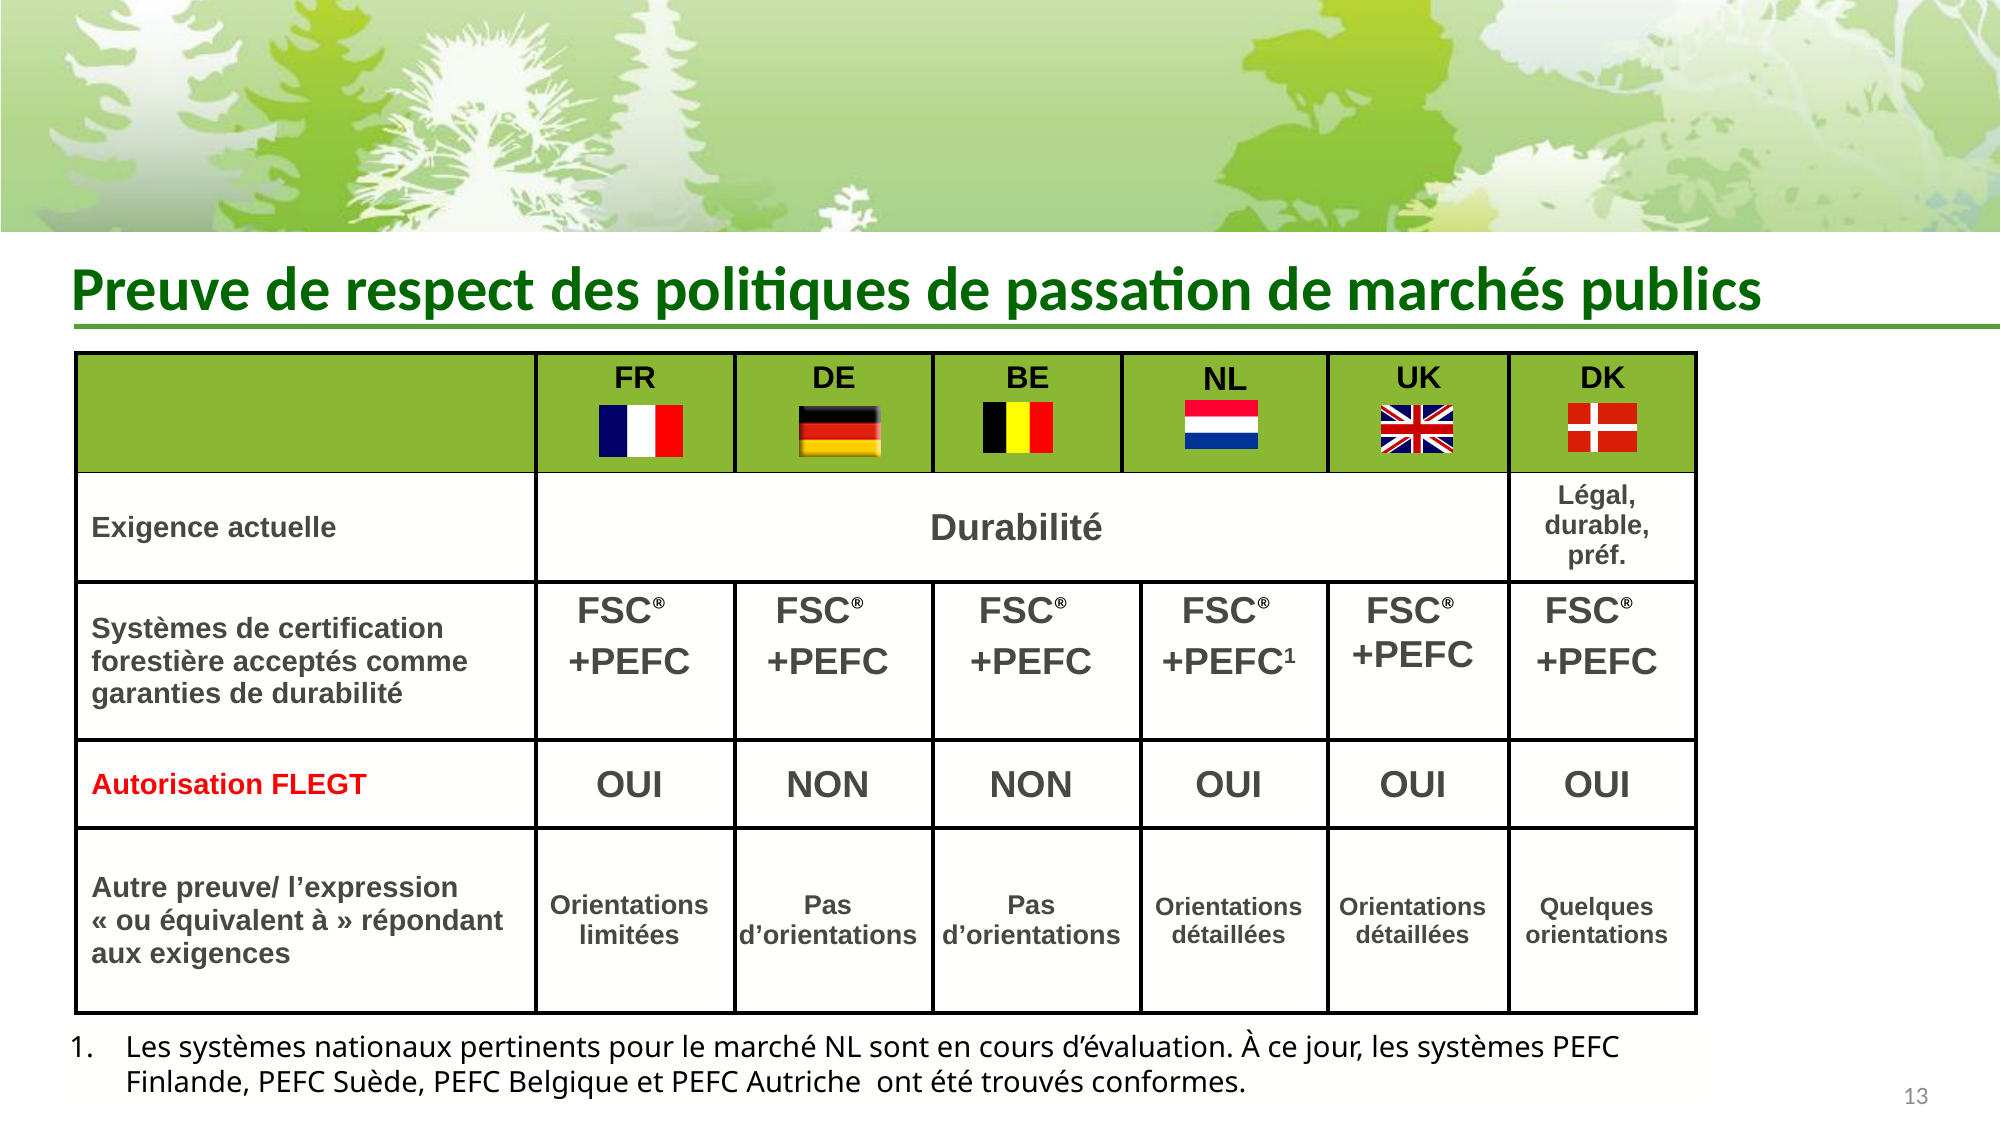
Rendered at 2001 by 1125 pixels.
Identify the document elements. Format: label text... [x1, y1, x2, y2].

table_cell OUI [1143, 742, 1326, 826]
table_cell Pas d’orientations [935, 830, 1139, 1011]
table_cell FSC® +PEFC [538, 584, 733, 738]
picture [0, 0, 2000, 232]
table_cell Autorisation FLEGT [78, 742, 534, 826]
title Preuve de respect des politiques de passation de marchés publics [56, 181, 1782, 399]
table_cell Durabilité [538, 473, 1507, 580]
picture [799, 406, 881, 457]
table_cell Légal, durable, préf. [1511, 473, 1694, 580]
text_box Les systèmes nationaux pertinents pour le marché NL sont en cours d’évaluation. À ce jour, les systèmes PEFC Finlande, PEFC Suède, PEFC Belgique et PEFC Autriche ont été trouvés conformes. [54, 1021, 1718, 1106]
table_cell Orientations limitées [538, 830, 733, 1011]
table_cell FSC® +PEFC [1511, 584, 1694, 738]
table_header NL [1124, 355, 1326, 472]
table_cell NON [935, 742, 1139, 826]
table_cell Quelques orientations [1511, 830, 1694, 1011]
table_header [78, 355, 534, 472]
table_cell OUI [538, 742, 733, 826]
table_header BE [935, 355, 1120, 472]
table_header DK [1511, 355, 1694, 472]
table_cell Systèmes de certification forestière acceptés comme garanties de durabilité [78, 584, 534, 738]
table_cell Orientations détaillées [1330, 830, 1507, 1011]
picture [1185, 400, 1258, 449]
table_cell Orientations détaillées [1143, 830, 1326, 1011]
table_cell FSC® +PEFC [1330, 584, 1507, 738]
table_cell NON [737, 742, 931, 826]
table_cell OUI [1511, 742, 1694, 826]
table_header UK [1330, 355, 1507, 472]
picture [1380, 405, 1453, 453]
picture [599, 405, 683, 457]
table_cell FSC® +PEFC [737, 584, 931, 738]
table_cell OUI [1330, 742, 1507, 826]
table_header DE [737, 355, 931, 472]
picture [983, 402, 1053, 453]
table_cell Exigence actuelle [78, 473, 534, 580]
table_cell Autre preuve/ l’expression « ou équivalent à » répondant aux exigences [78, 830, 534, 1011]
table_cell FSC® +PEFC [935, 584, 1139, 738]
slide_number 13 [1493, 1065, 1944, 1125]
table_header FR [538, 355, 733, 472]
table_cell Pas d’orientations [737, 830, 931, 1011]
picture [1568, 403, 1637, 452]
table_cell FSC® +PEFC1 [1143, 584, 1326, 738]
